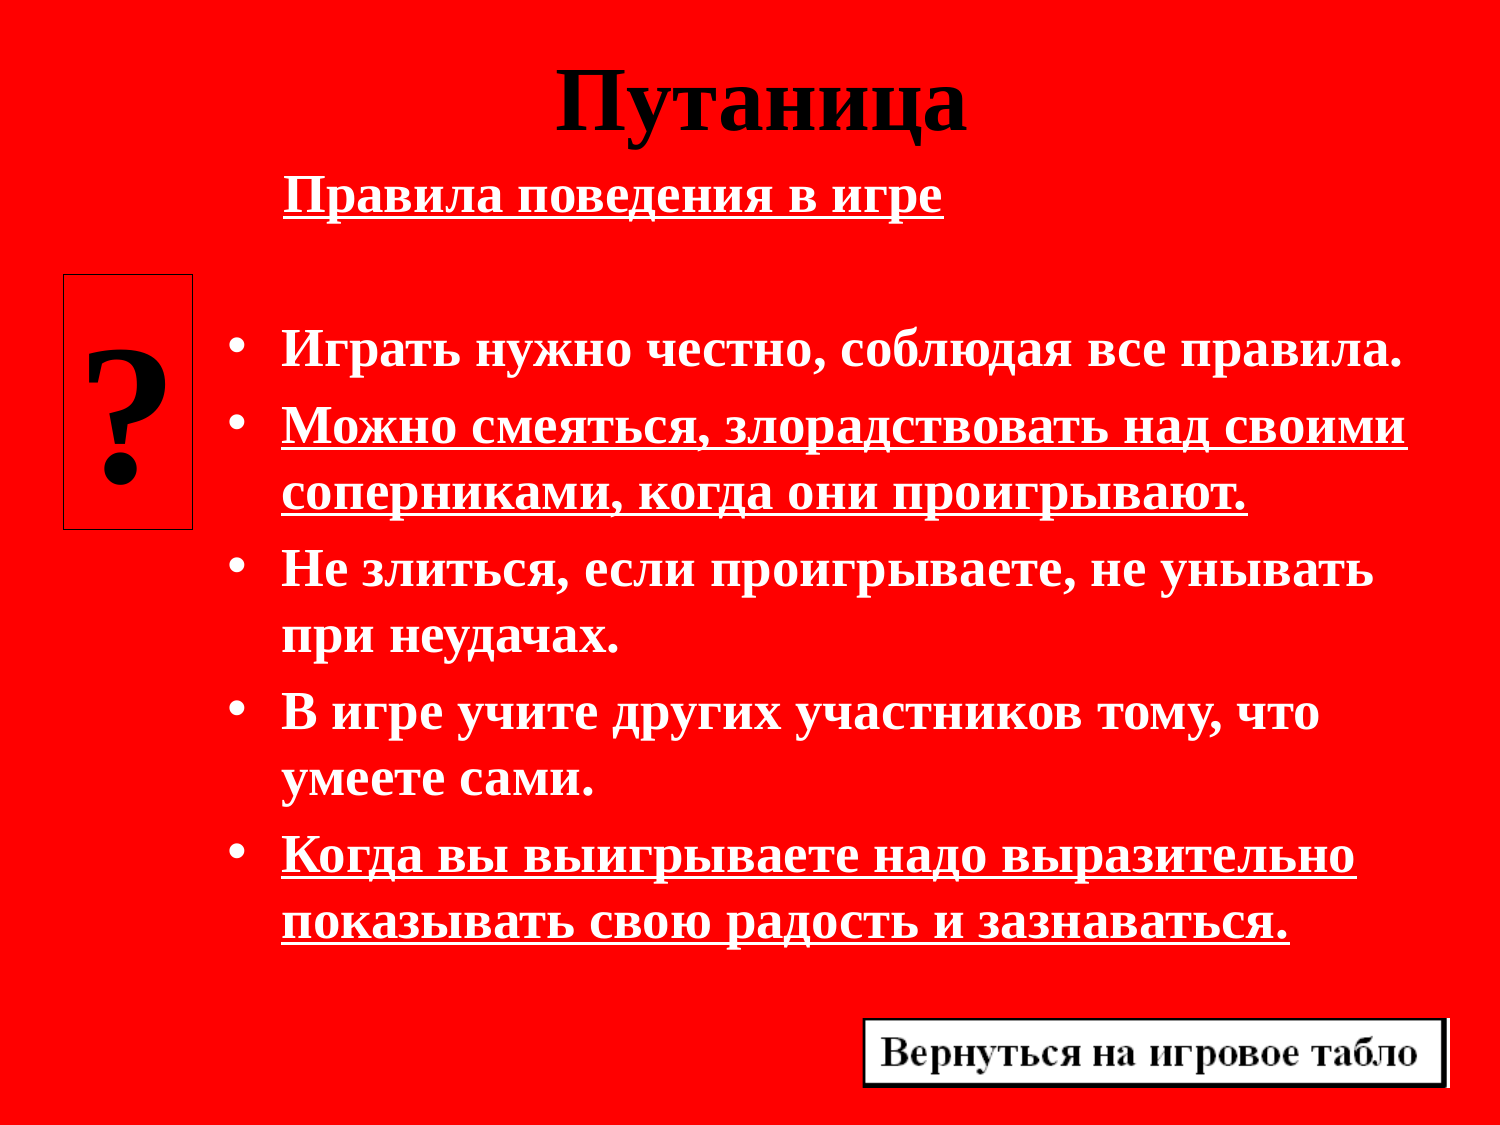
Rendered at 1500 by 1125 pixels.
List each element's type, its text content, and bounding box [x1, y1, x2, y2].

title Путаница [87, 0, 1438, 188]
text_box ? [63, 274, 193, 530]
picture [862, 1018, 1451, 1088]
list Правила поведения в игре Играть нужно честно, соблюдая все правила. Можно смеяться, злорадствовать над своими соперниками, когда они проигрывают. Не злиться, если проигрываете, не унывать при неудачах. В игре учите других участников тому, что умеете сами. Когда вы выигрываете надо выразительно показывать свою радость и зазнаваться. [212, 149, 1425, 1063]
